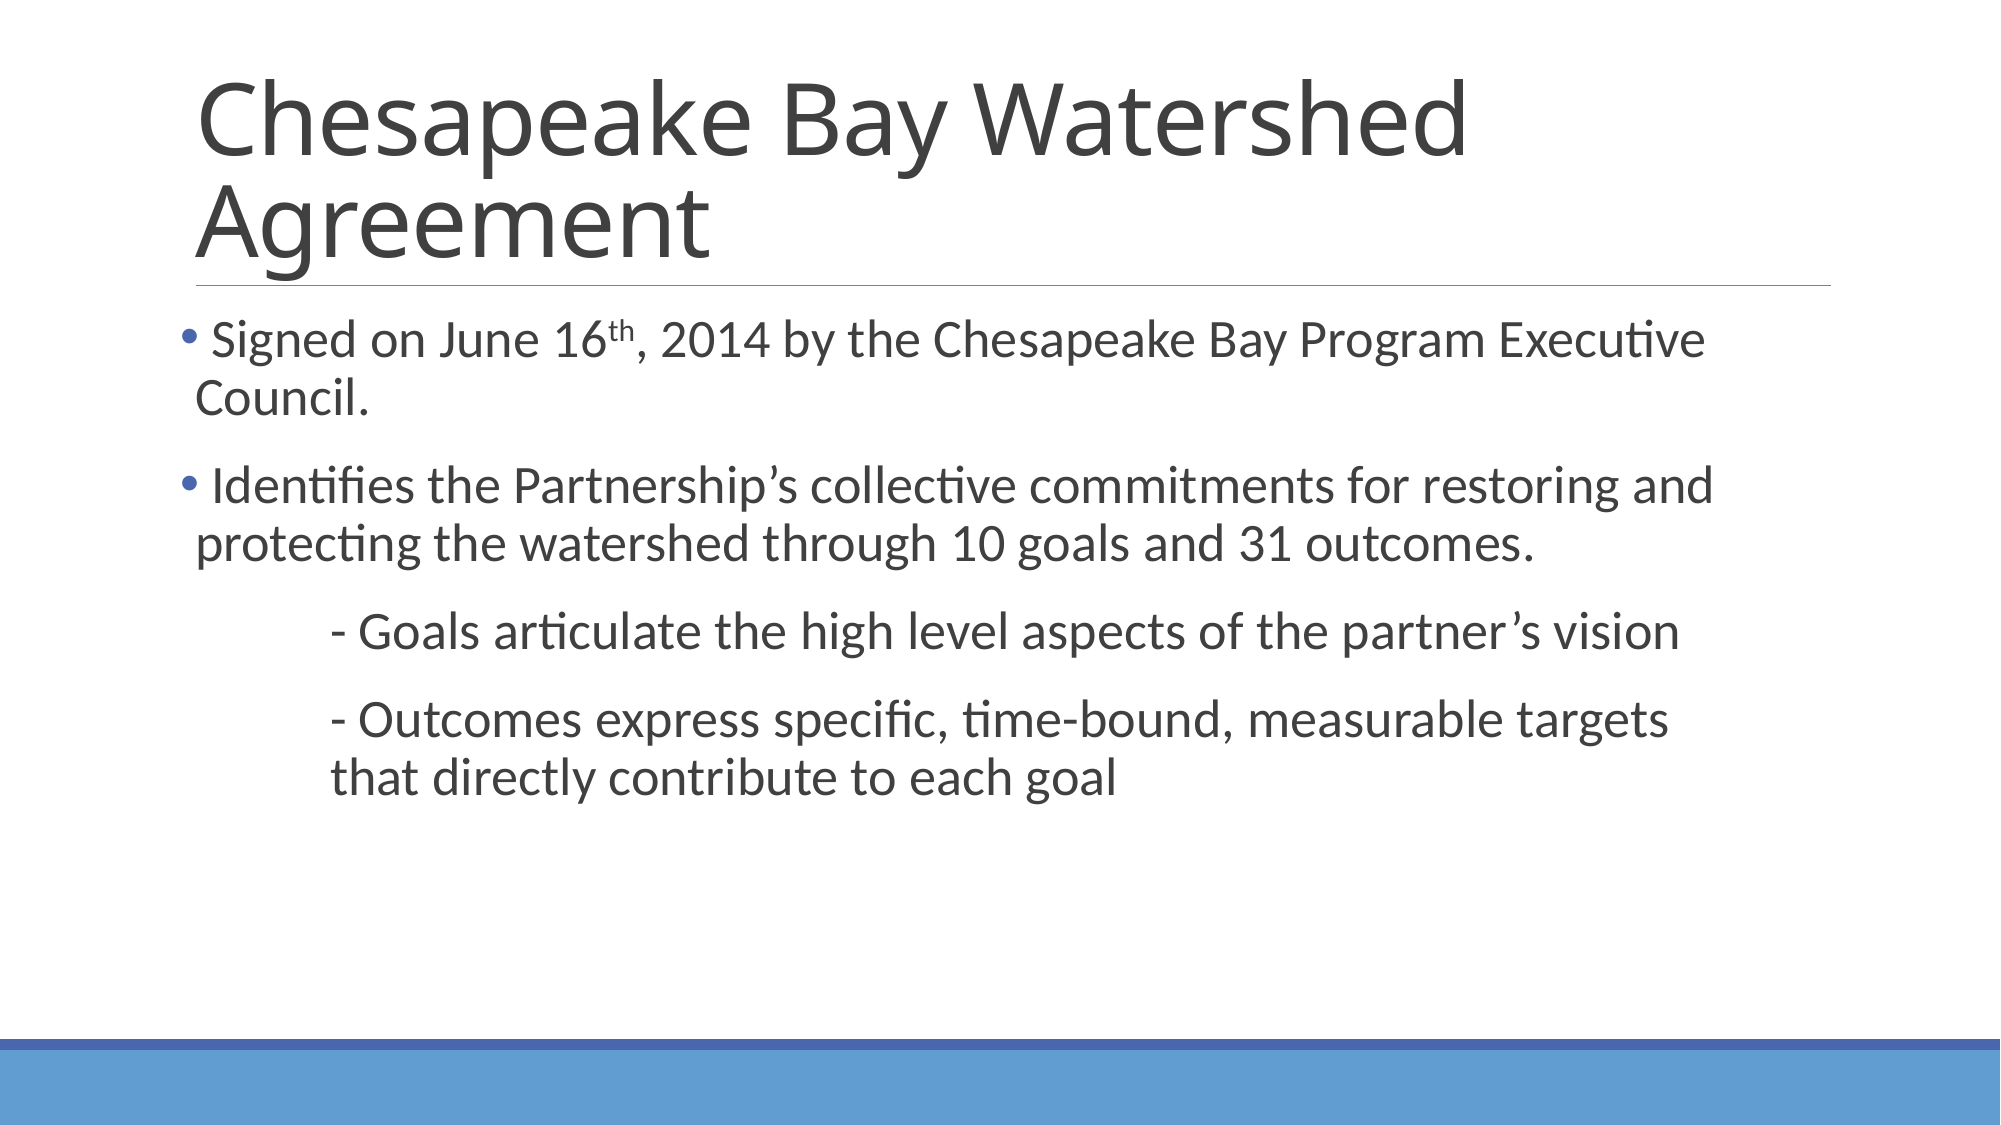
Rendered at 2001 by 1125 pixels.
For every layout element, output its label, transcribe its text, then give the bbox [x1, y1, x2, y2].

list Signed on June 16th, 2014 by the Chesapeake Bay Program Executive Council. Identifies the Partnership’s collective commitments for restoring and protecting the watershed through 10 goals and 31 outcomes. - Goals articulate the high level aspects of the partner’s vision - Outcomes express specific, time-bound, measurable targets that directly contribute to each goal [180, 302, 1830, 963]
title Chesapeake Bay Watershed Agreement [180, 47, 1830, 285]
